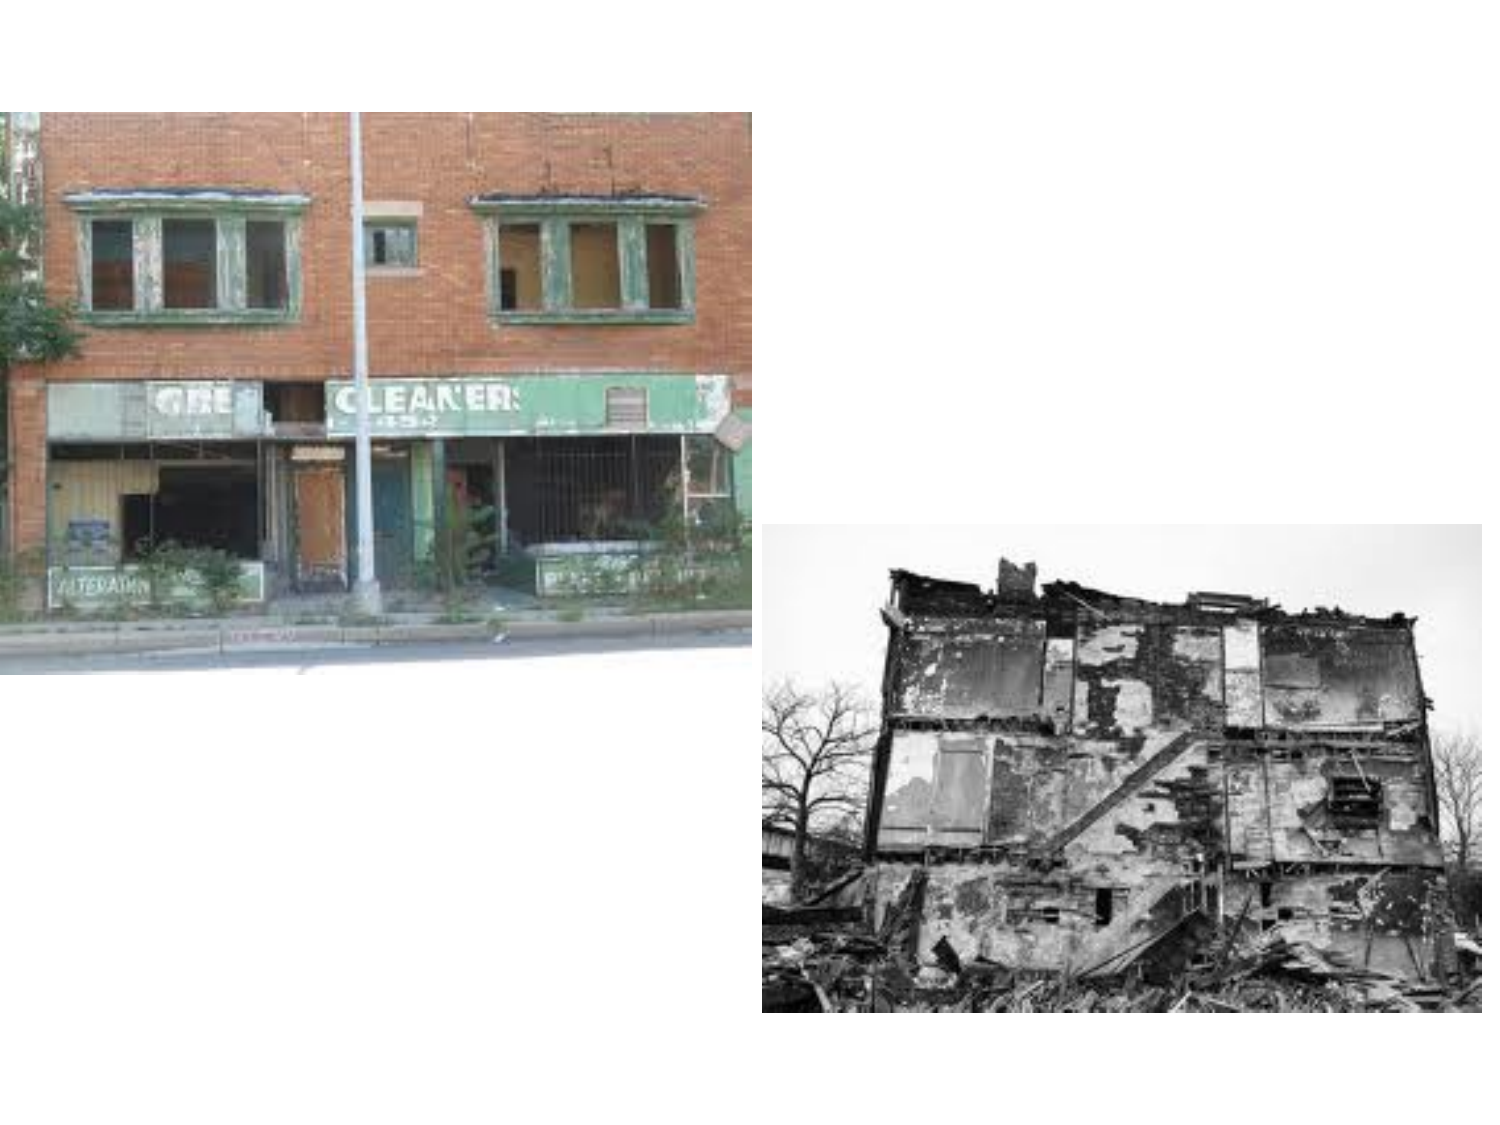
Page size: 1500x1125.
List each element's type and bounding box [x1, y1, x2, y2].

list [0, 112, 752, 676]
picture [762, 524, 1482, 1013]
